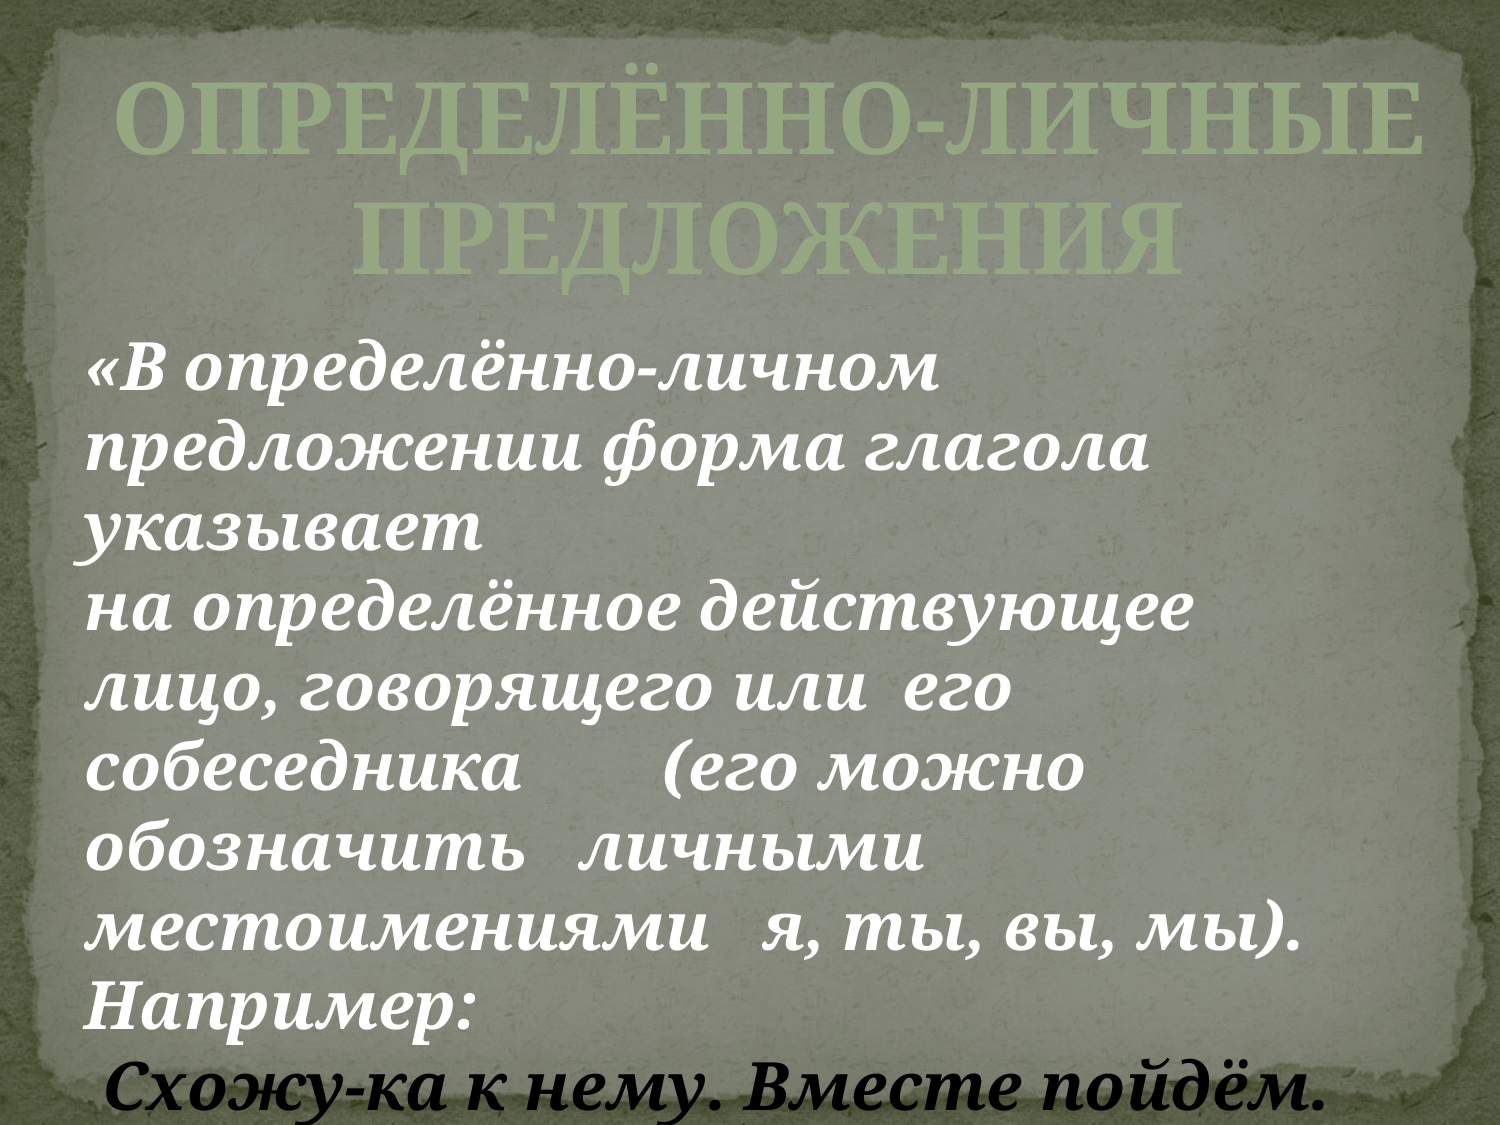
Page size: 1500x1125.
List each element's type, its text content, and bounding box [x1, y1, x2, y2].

text_box «В определённо-личном предложении форма глагола указывает на определённое действующее лицо, говорящего или его собеседника (его можно обозначить личными местоимениями я, ты, вы, мы). Например: Схожу-ка к нему. Вместе пойдём. [70, 316, 1442, 1125]
text_box Определённо-личные предложения [95, 46, 1442, 302]
